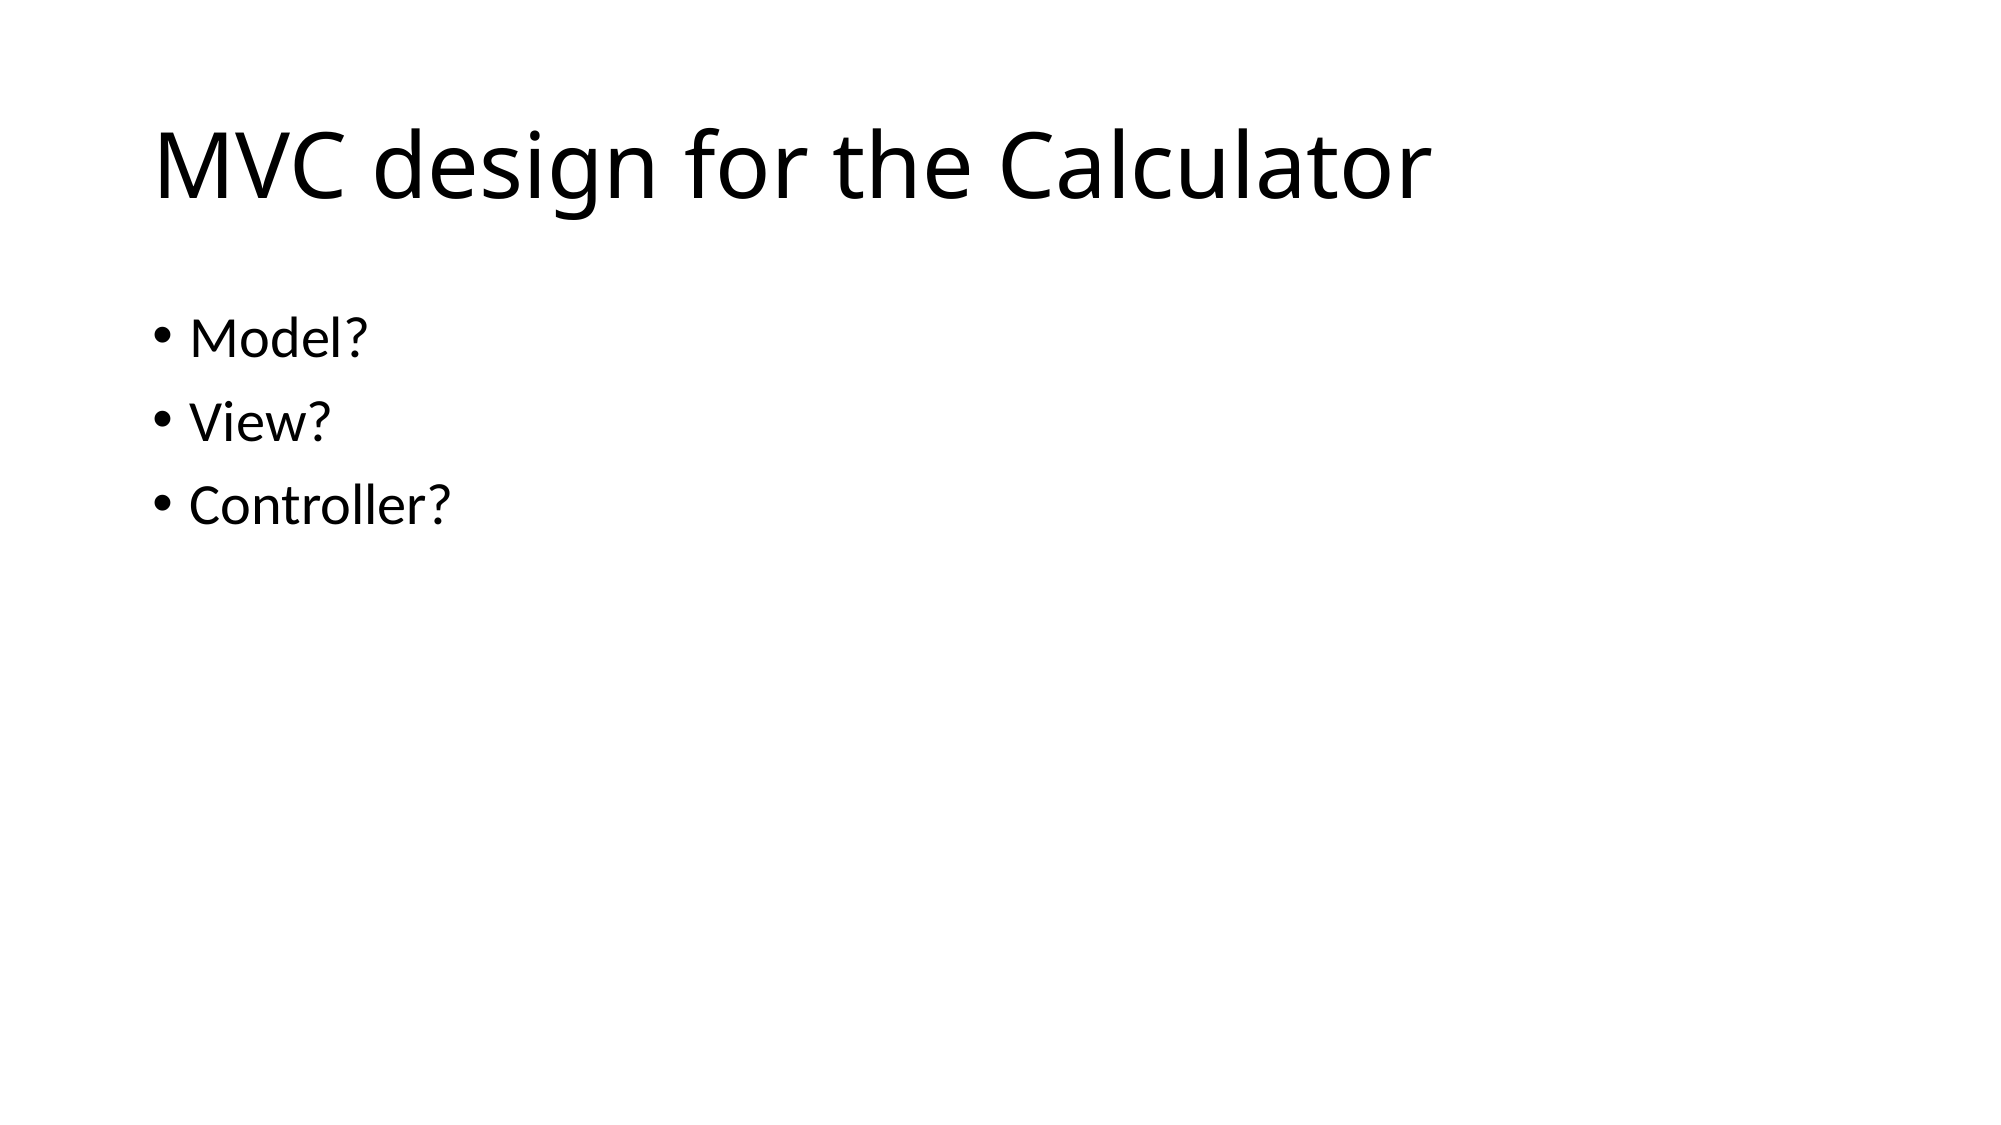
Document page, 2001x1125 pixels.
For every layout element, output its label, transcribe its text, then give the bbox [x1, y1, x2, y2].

title MVC design for the Calculator [137, 59, 1863, 278]
list Model? View? Controller? [137, 299, 1863, 1014]
